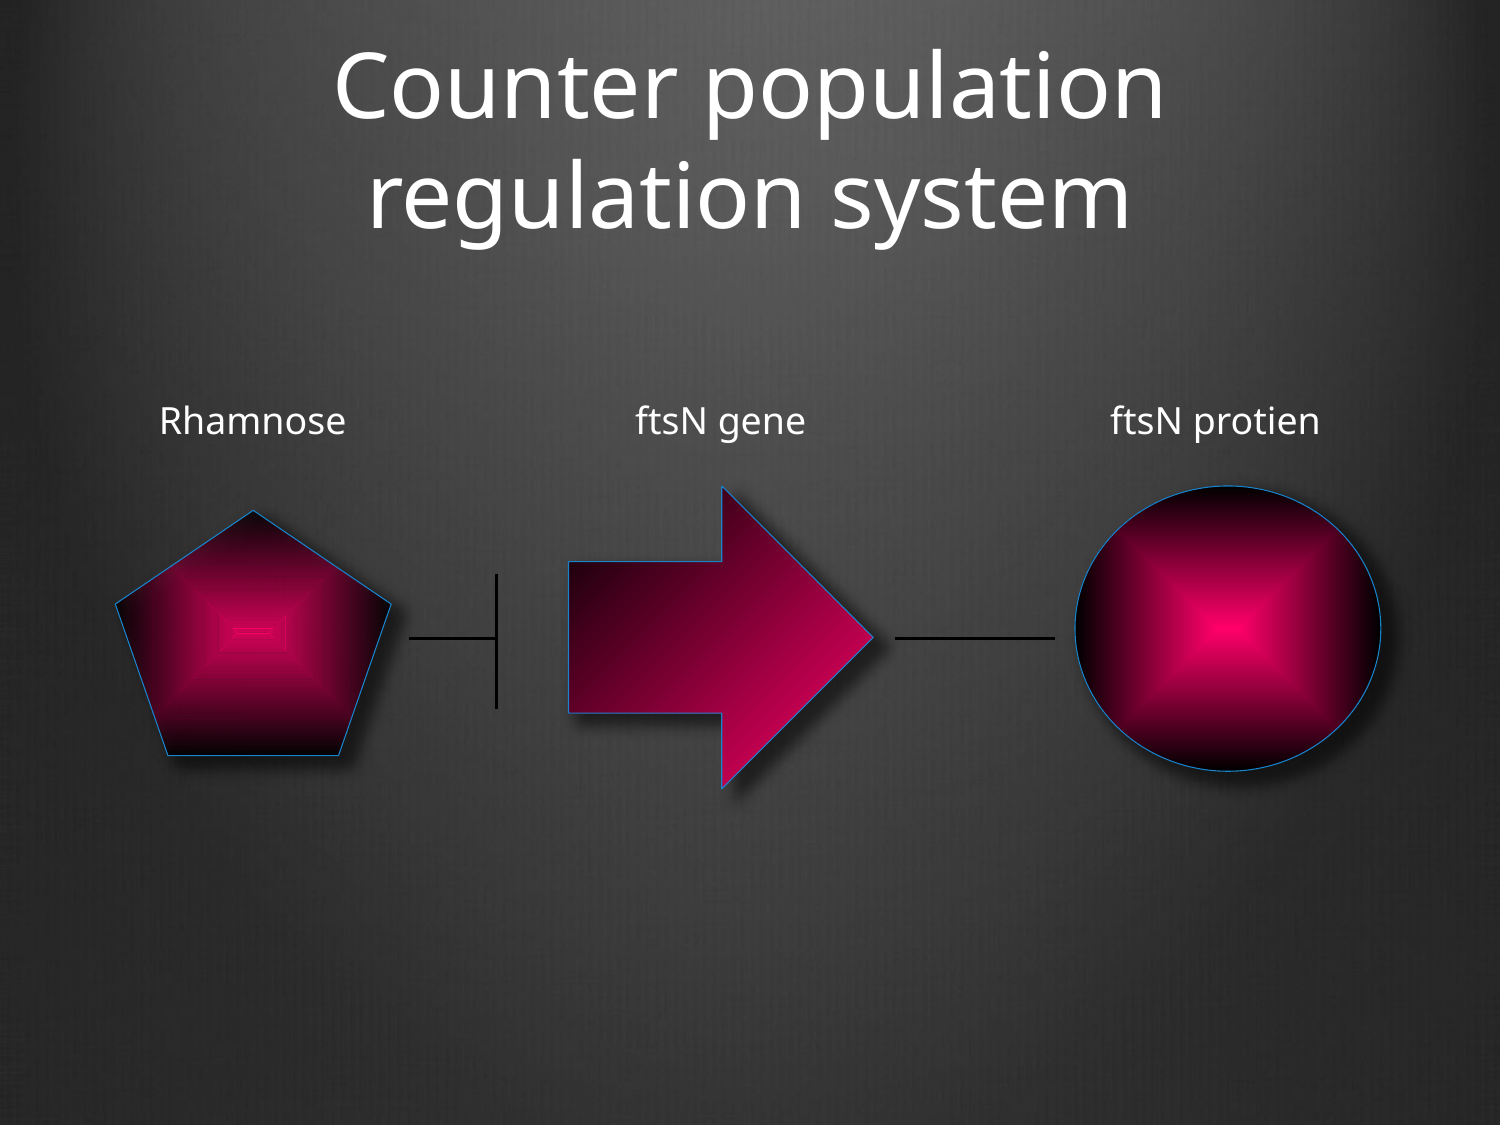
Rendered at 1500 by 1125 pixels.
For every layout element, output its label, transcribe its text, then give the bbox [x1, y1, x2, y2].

text_box ftsN protien [1074, 389, 1357, 450]
text_box [1074, 485, 1382, 772]
title Counter population regulation system [112, 19, 1388, 255]
text_box Rhamnose [144, 389, 366, 450]
text_box [114, 509, 392, 757]
text_box ftsN gene [568, 389, 874, 450]
text_box [567, 485, 874, 790]
